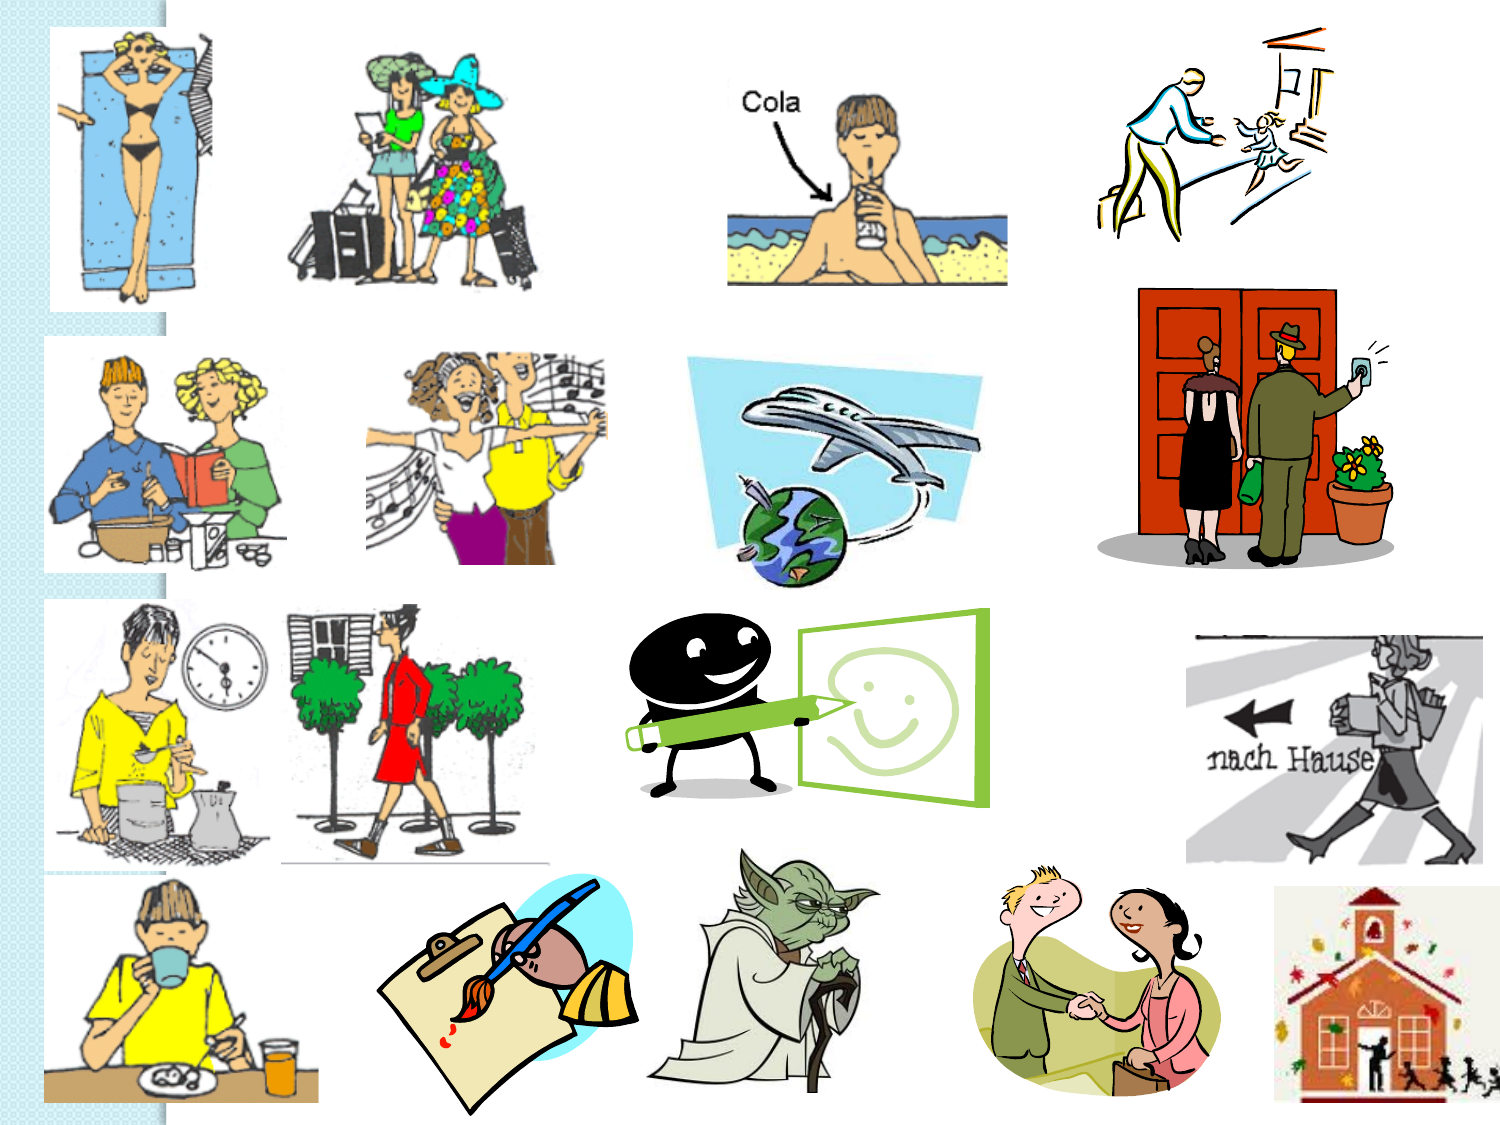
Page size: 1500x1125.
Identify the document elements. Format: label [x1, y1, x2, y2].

picture [1096, 27, 1335, 243]
picture [723, 77, 1012, 287]
picture [624, 607, 991, 809]
picture [44, 599, 644, 1117]
picture [646, 848, 882, 1094]
picture [44, 875, 322, 1103]
picture [44, 336, 288, 573]
picture [970, 635, 1483, 1100]
picture [1273, 886, 1500, 1103]
picture [49, 27, 248, 312]
picture [287, 44, 557, 295]
picture [687, 354, 985, 591]
picture [366, 348, 608, 565]
picture [1097, 287, 1395, 570]
